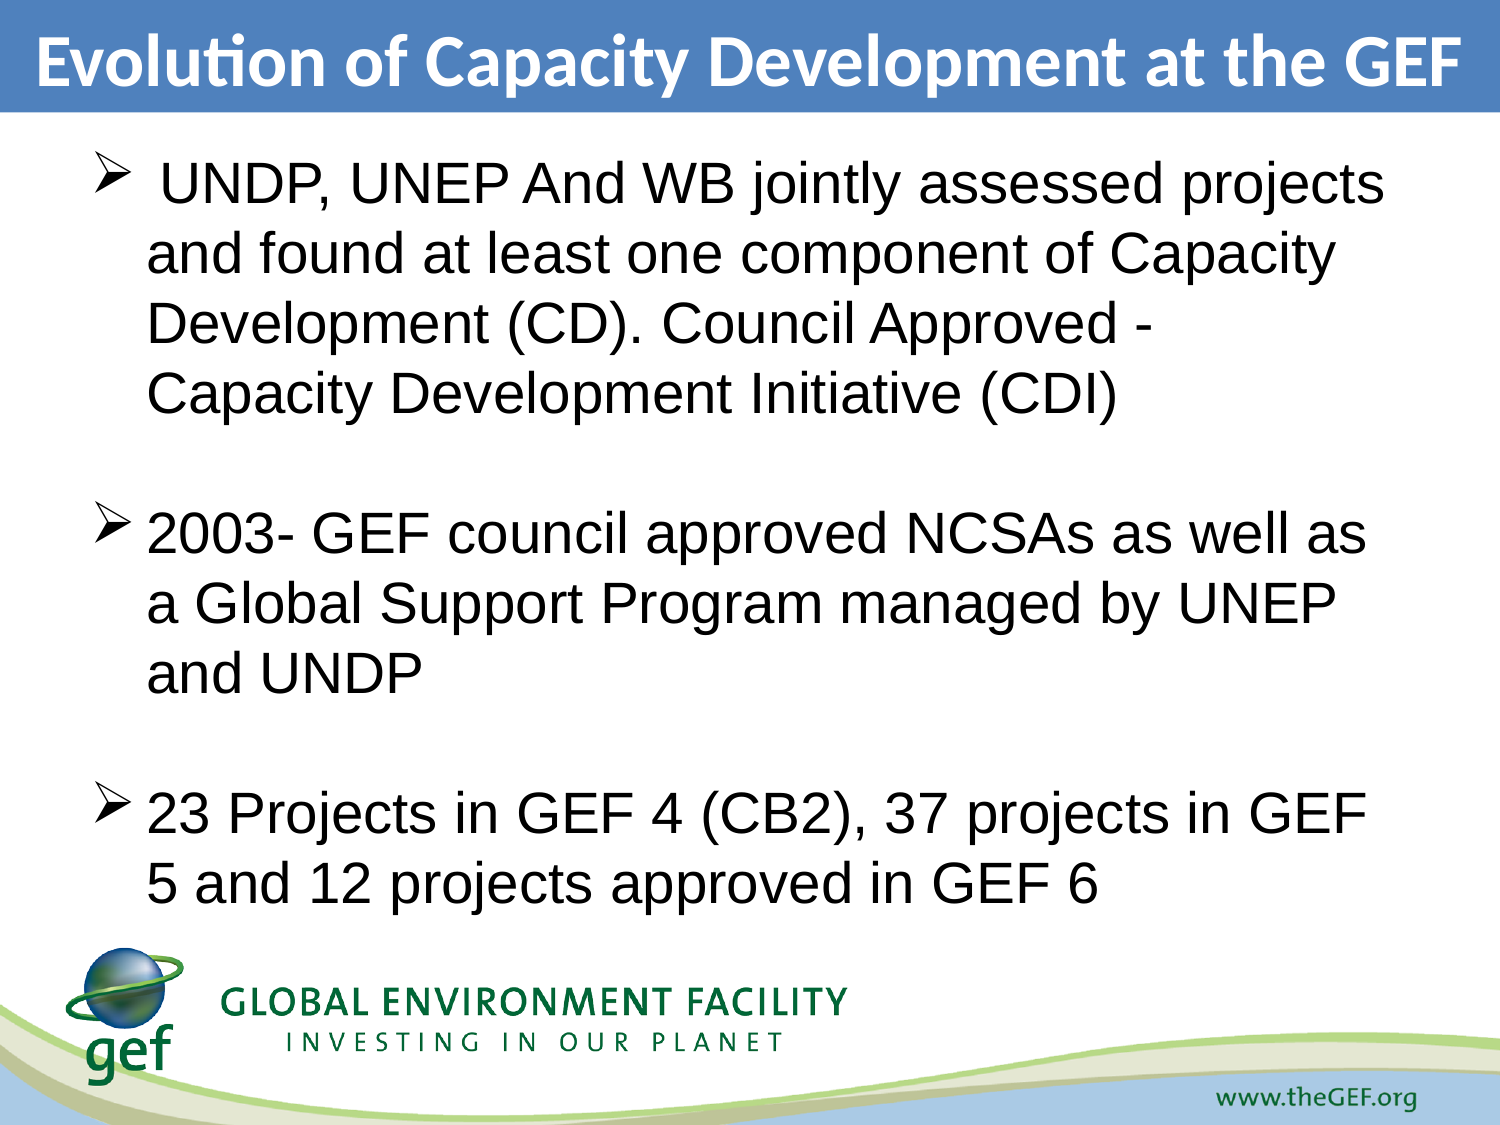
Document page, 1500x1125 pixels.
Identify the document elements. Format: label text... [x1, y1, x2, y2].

picture [0, 920, 1500, 1125]
list UNDP, UNEP And WB jointly assessed projects and found at least one component of Capacity Development (CD). Council Approved - Capacity Development Initiative (CDI) 2003- GEF council approved NCSAs as well as a Global Support Program managed by UNEP and UNDP 23 Projects in GEF 4 (CB2), 37 projects in GEF 5 and 12 projects approved in GEF 6 [75, 137, 1425, 963]
text_box Evolution of Capacity Development at the GEF [0, 0, 1500, 113]
